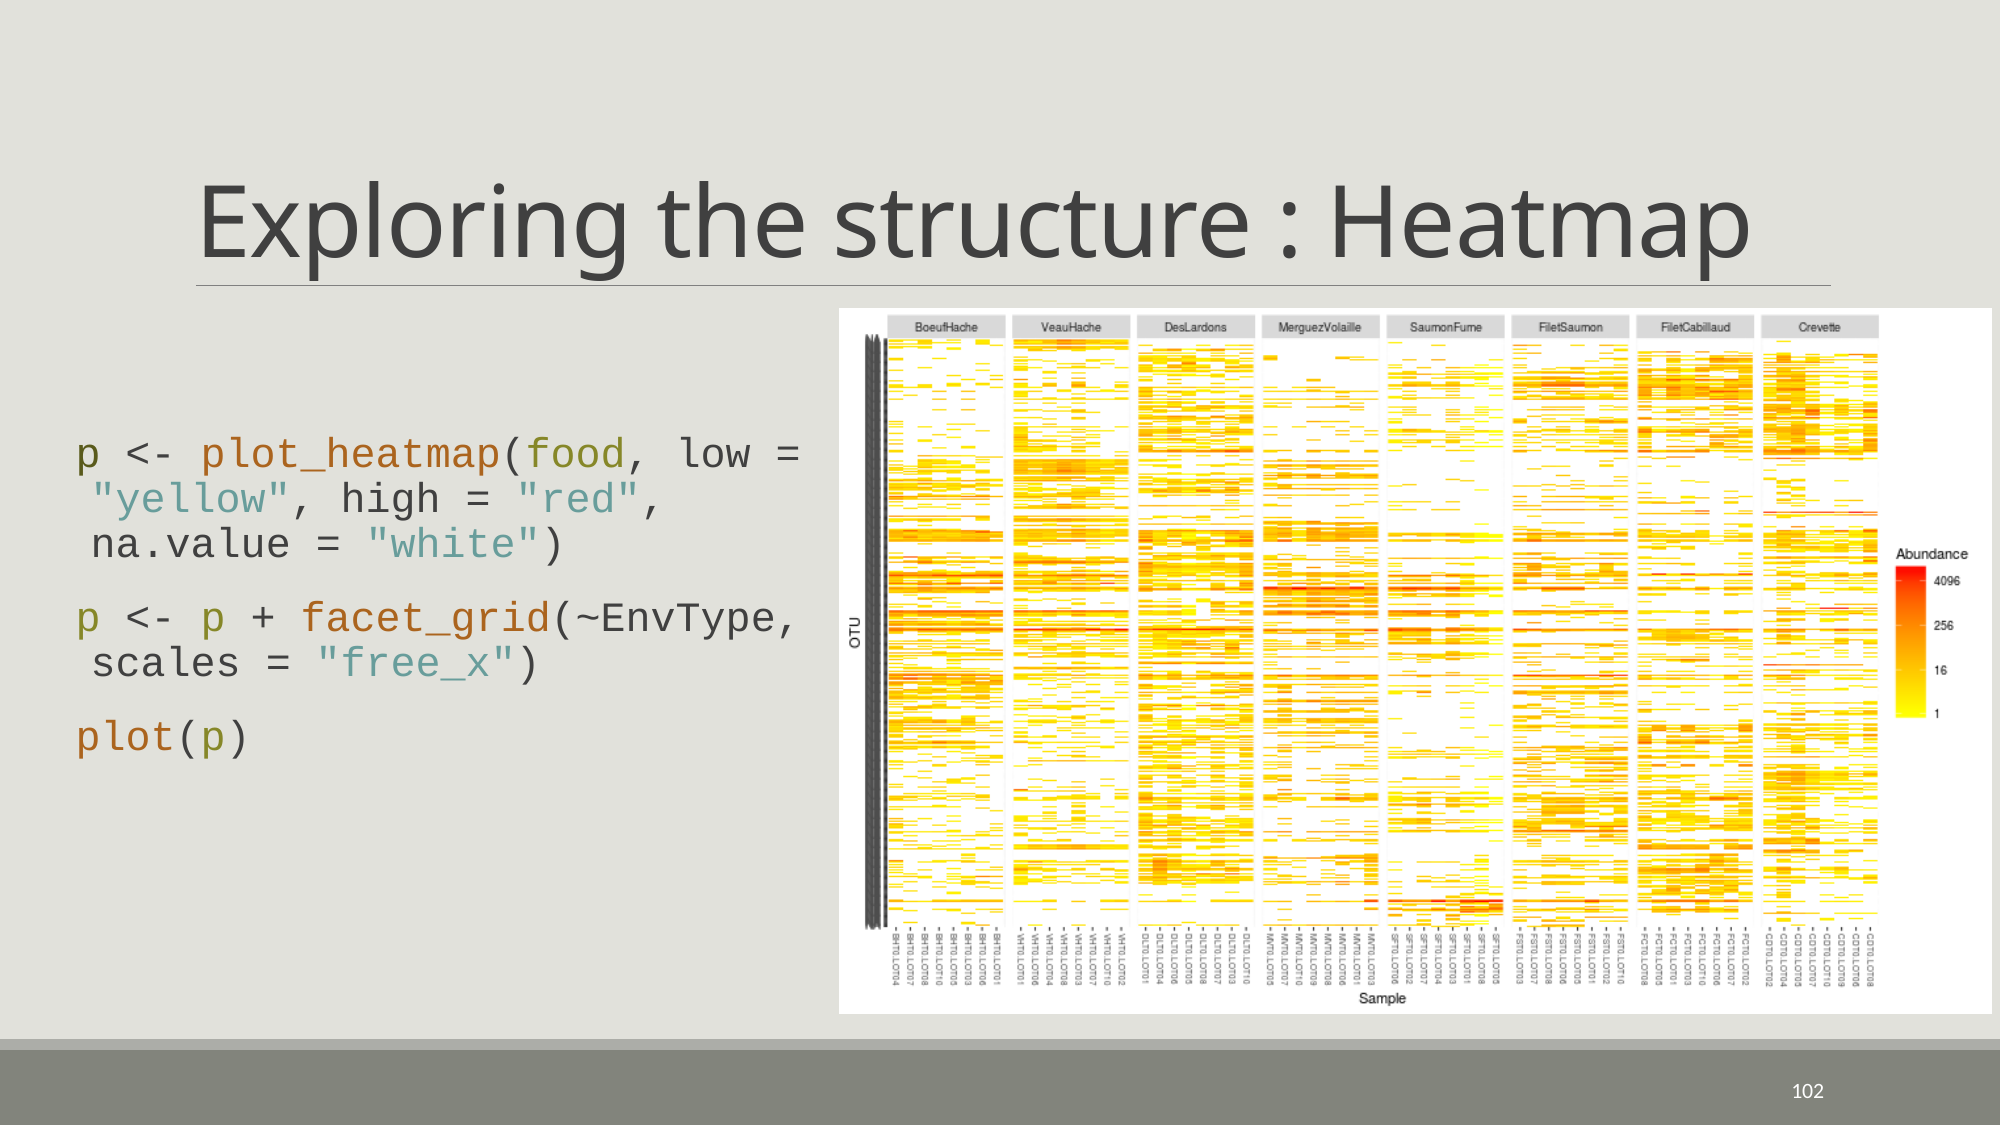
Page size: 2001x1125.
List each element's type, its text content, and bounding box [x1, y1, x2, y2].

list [838, 307, 1993, 1014]
title Exploring the structure : Heatmap [180, 47, 1830, 285]
list p <- plot_heatmap(food, low = "yellow", high = "red", na.value = "white") p <- p + facet_grid(~EnvType, scales = "free_x") plot(p) [75, 302, 845, 963]
slide_number 102 [1624, 1059, 1840, 1120]
